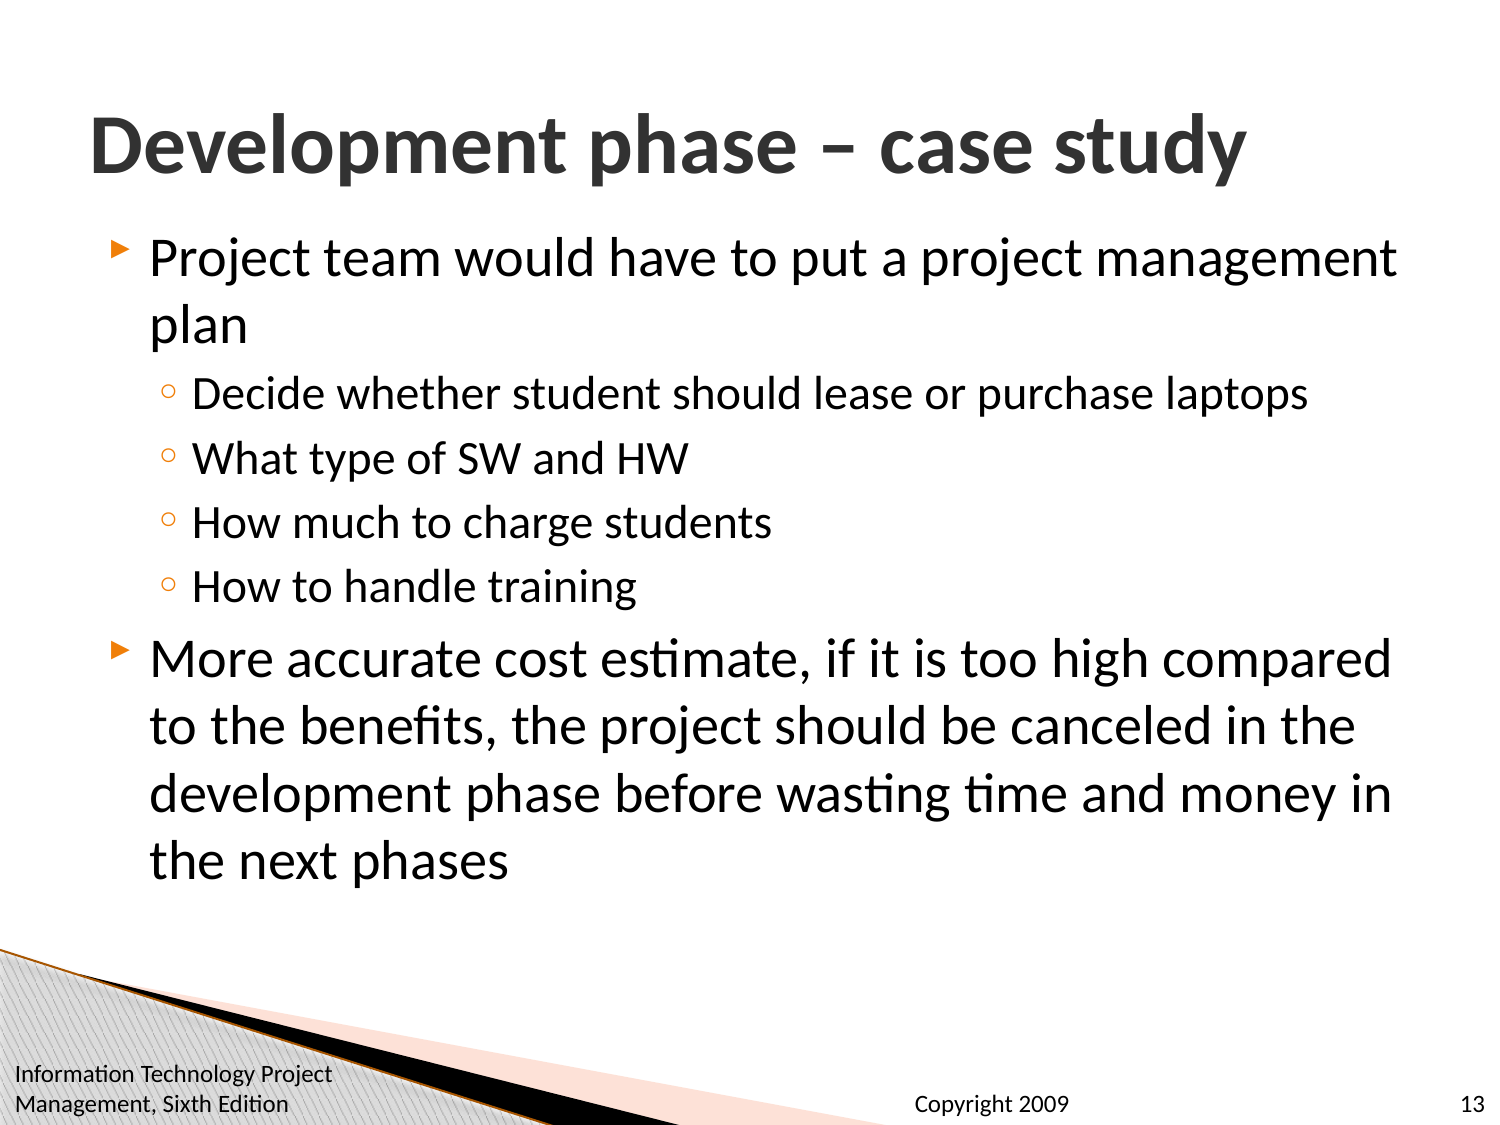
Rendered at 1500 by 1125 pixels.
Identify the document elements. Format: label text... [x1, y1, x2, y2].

list Project team would have to put a project management plan Decide whether student should lease or purchase laptops What type of SW and HW How much to charge students How to handle training More accurate cost estimate, if it is too high compared to the benefits, the project should be canceled in the development phase before wasting time and money in the next phases [74, 212, 1426, 956]
slide_number 13 [1408, 1065, 1500, 1125]
footer Information Technology Project Management, Sixth Edition [0, 1065, 425, 1125]
title Development phase – case study [75, 45, 1425, 233]
